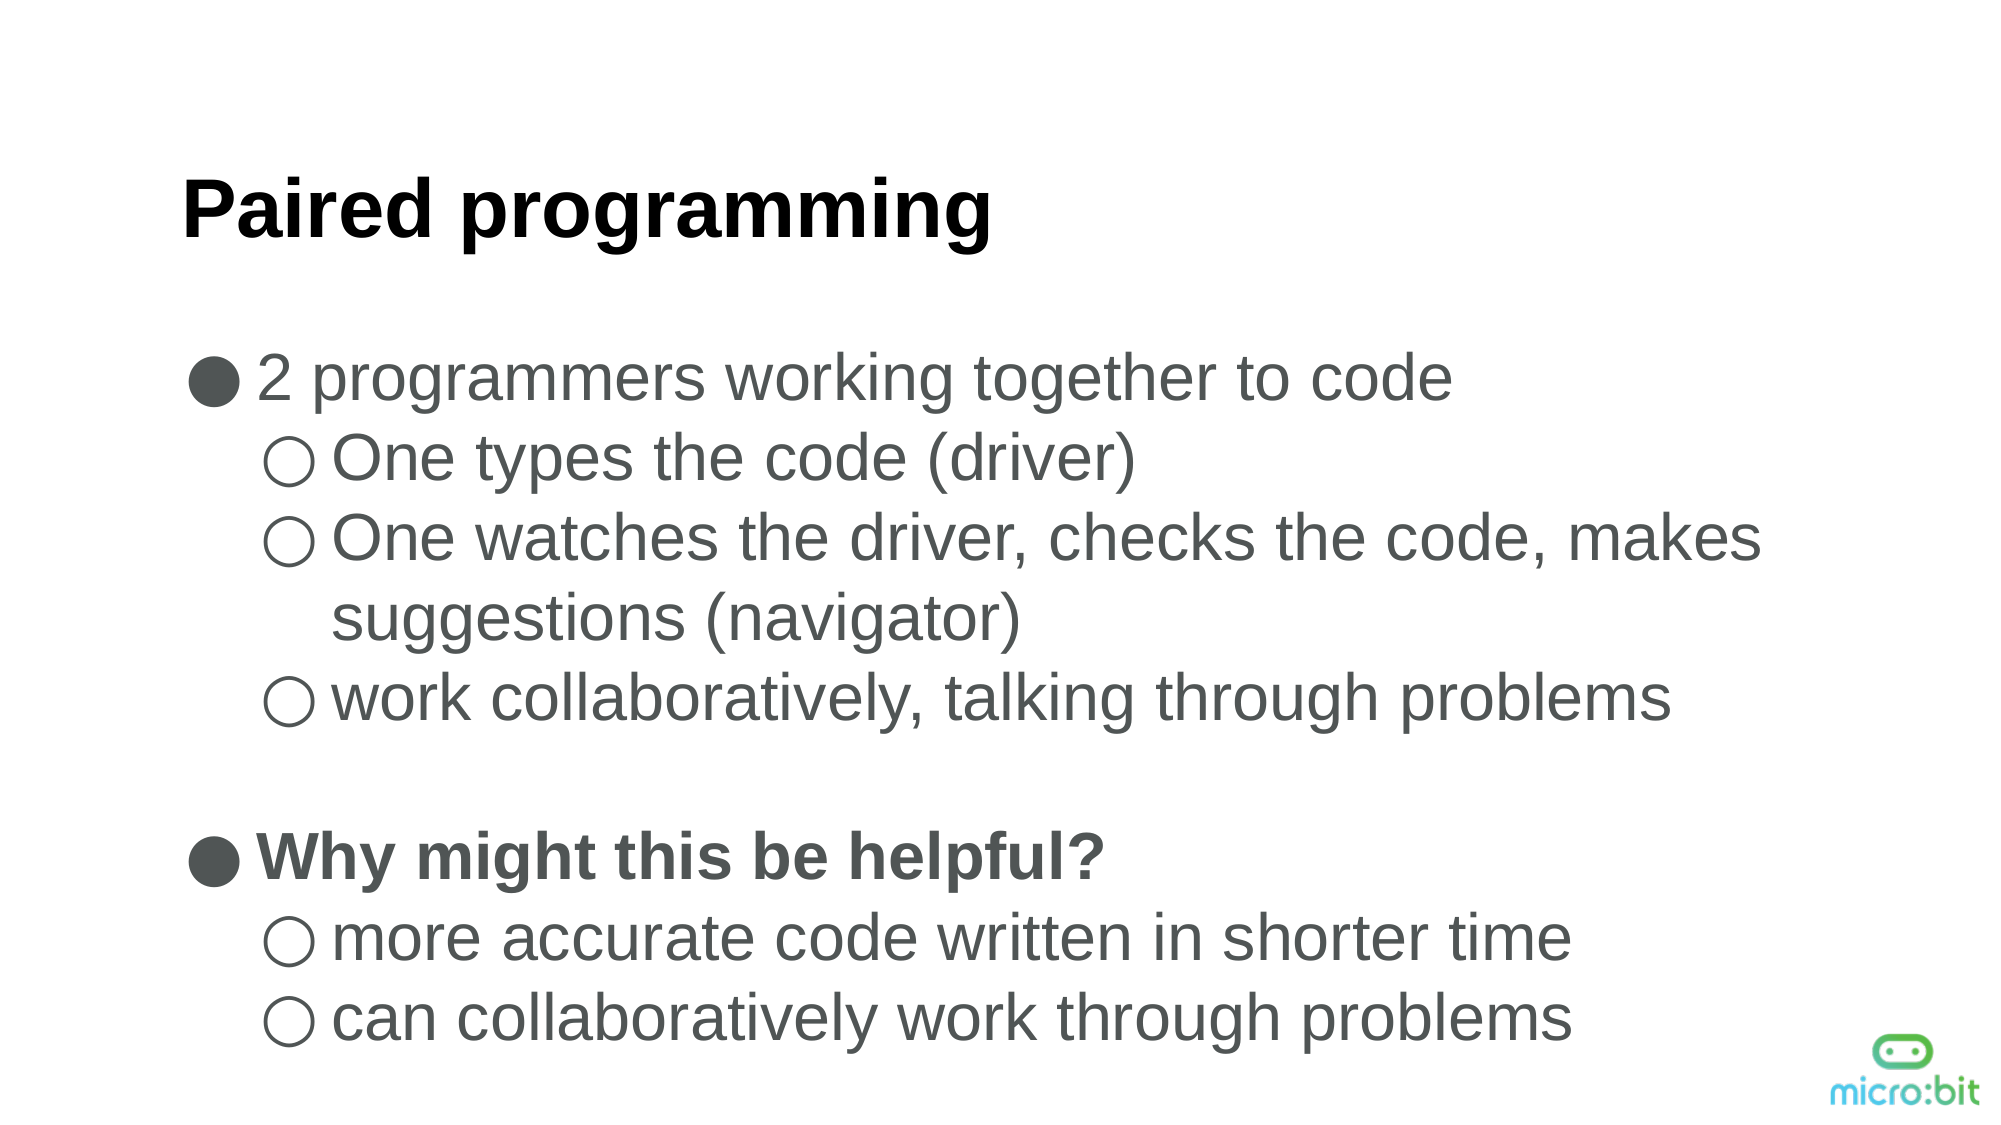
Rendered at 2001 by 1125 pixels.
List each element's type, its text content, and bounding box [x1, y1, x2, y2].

picture [1830, 1029, 1980, 1106]
text_box Paired programming 2 programmers working together to code One types the code (driver) One watches the driver, checks the code, makes suggestions (navigator) work collaboratively, talking through problems Why might this be helpful? more accurate code written in shorter time can collaboratively work through problems [165, 60, 1918, 884]
